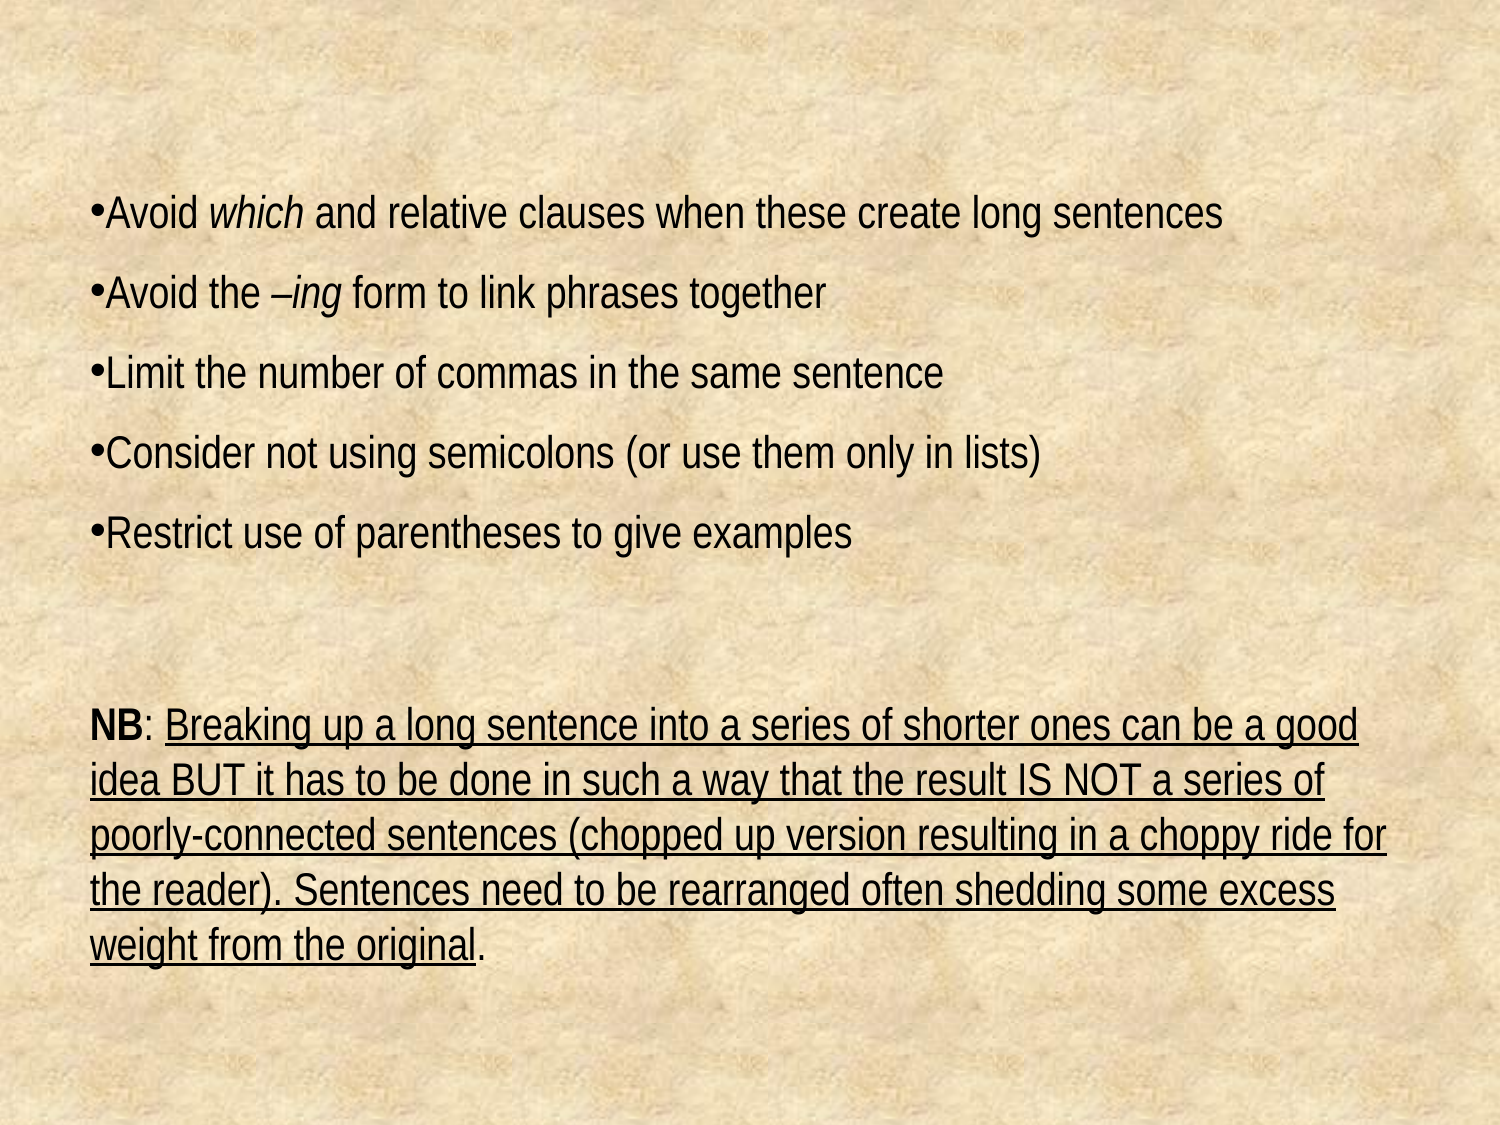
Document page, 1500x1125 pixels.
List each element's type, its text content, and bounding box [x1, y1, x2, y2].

text_box Avoid which and relative clauses when these create long sentences Avoid the –ing form to link phrases together Limit the number of commas in the same sentence Consider not using semicolons (or use them only in lists) Restrict use of parentheses to give examples [74, 174, 1425, 565]
text_box NB: Breaking up a long sentence into a series of shorter ones can be a good idea BUT it has to be done in such a way that the result IS NOT a series of poorly-connected sentences (chopped up version resulting in a choppy ride for the reader). Sentences need to be rearranged often shedding some excess weight from the original. [75, 687, 1450, 1033]
picture [0, 0, 1500, 1125]
